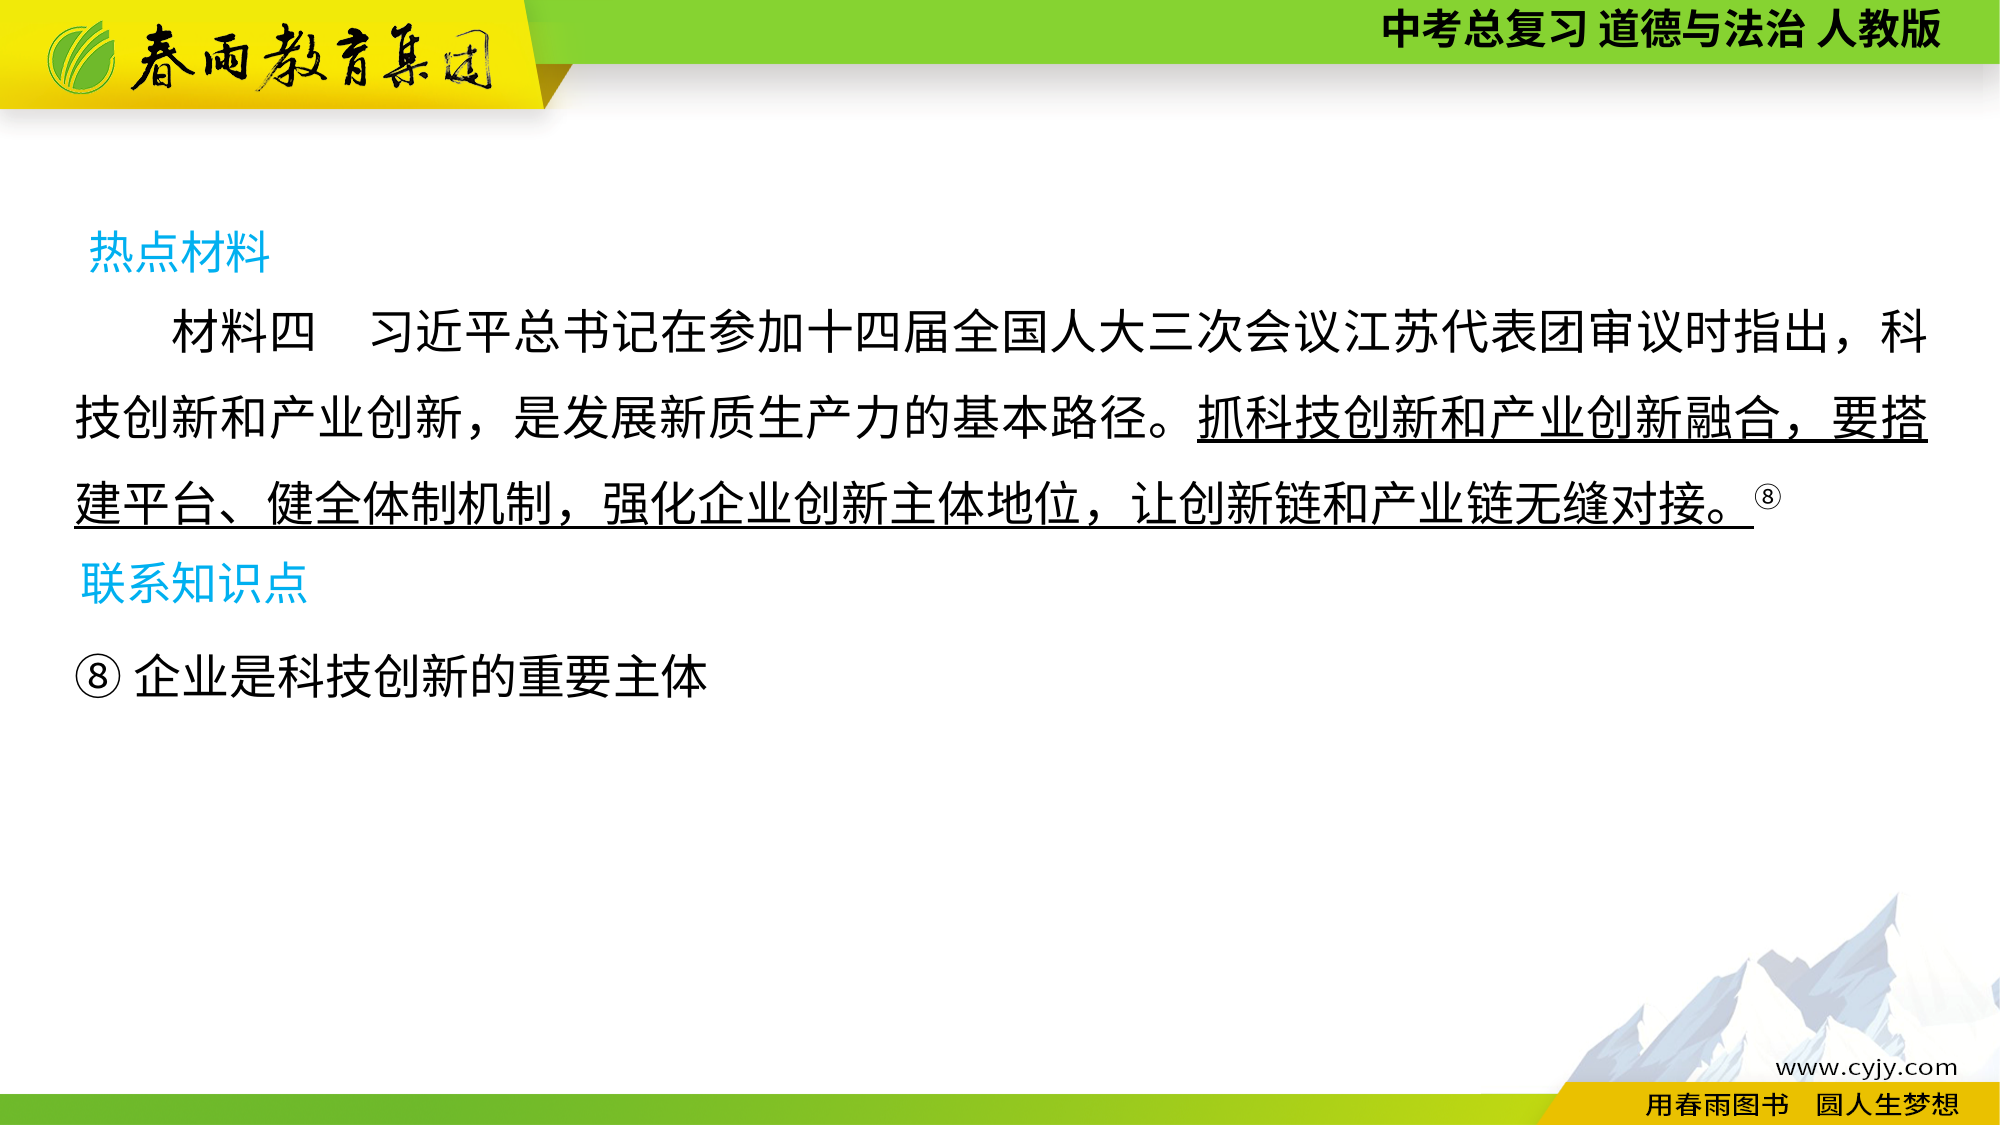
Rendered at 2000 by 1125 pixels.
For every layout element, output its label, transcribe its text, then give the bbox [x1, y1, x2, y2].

text_box 热点材料 [74, 216, 287, 286]
picture [0, 0, 2000, 1125]
text_box 联系知识点 [65, 546, 325, 617]
list 材料四 习近平总书记在参加十四届全国人大三次会议江苏代表团审议时指出，科技创新和产业创新，是发展新质生产力的基本路径。抓科技创新和产业创新融合，要搭建平台、健全体制机制，强化企业创新主体地位，让创新链和产业链无缝对接。⑧ ⑧企业是科技创新的重要主体 [59, 265, 1944, 716]
